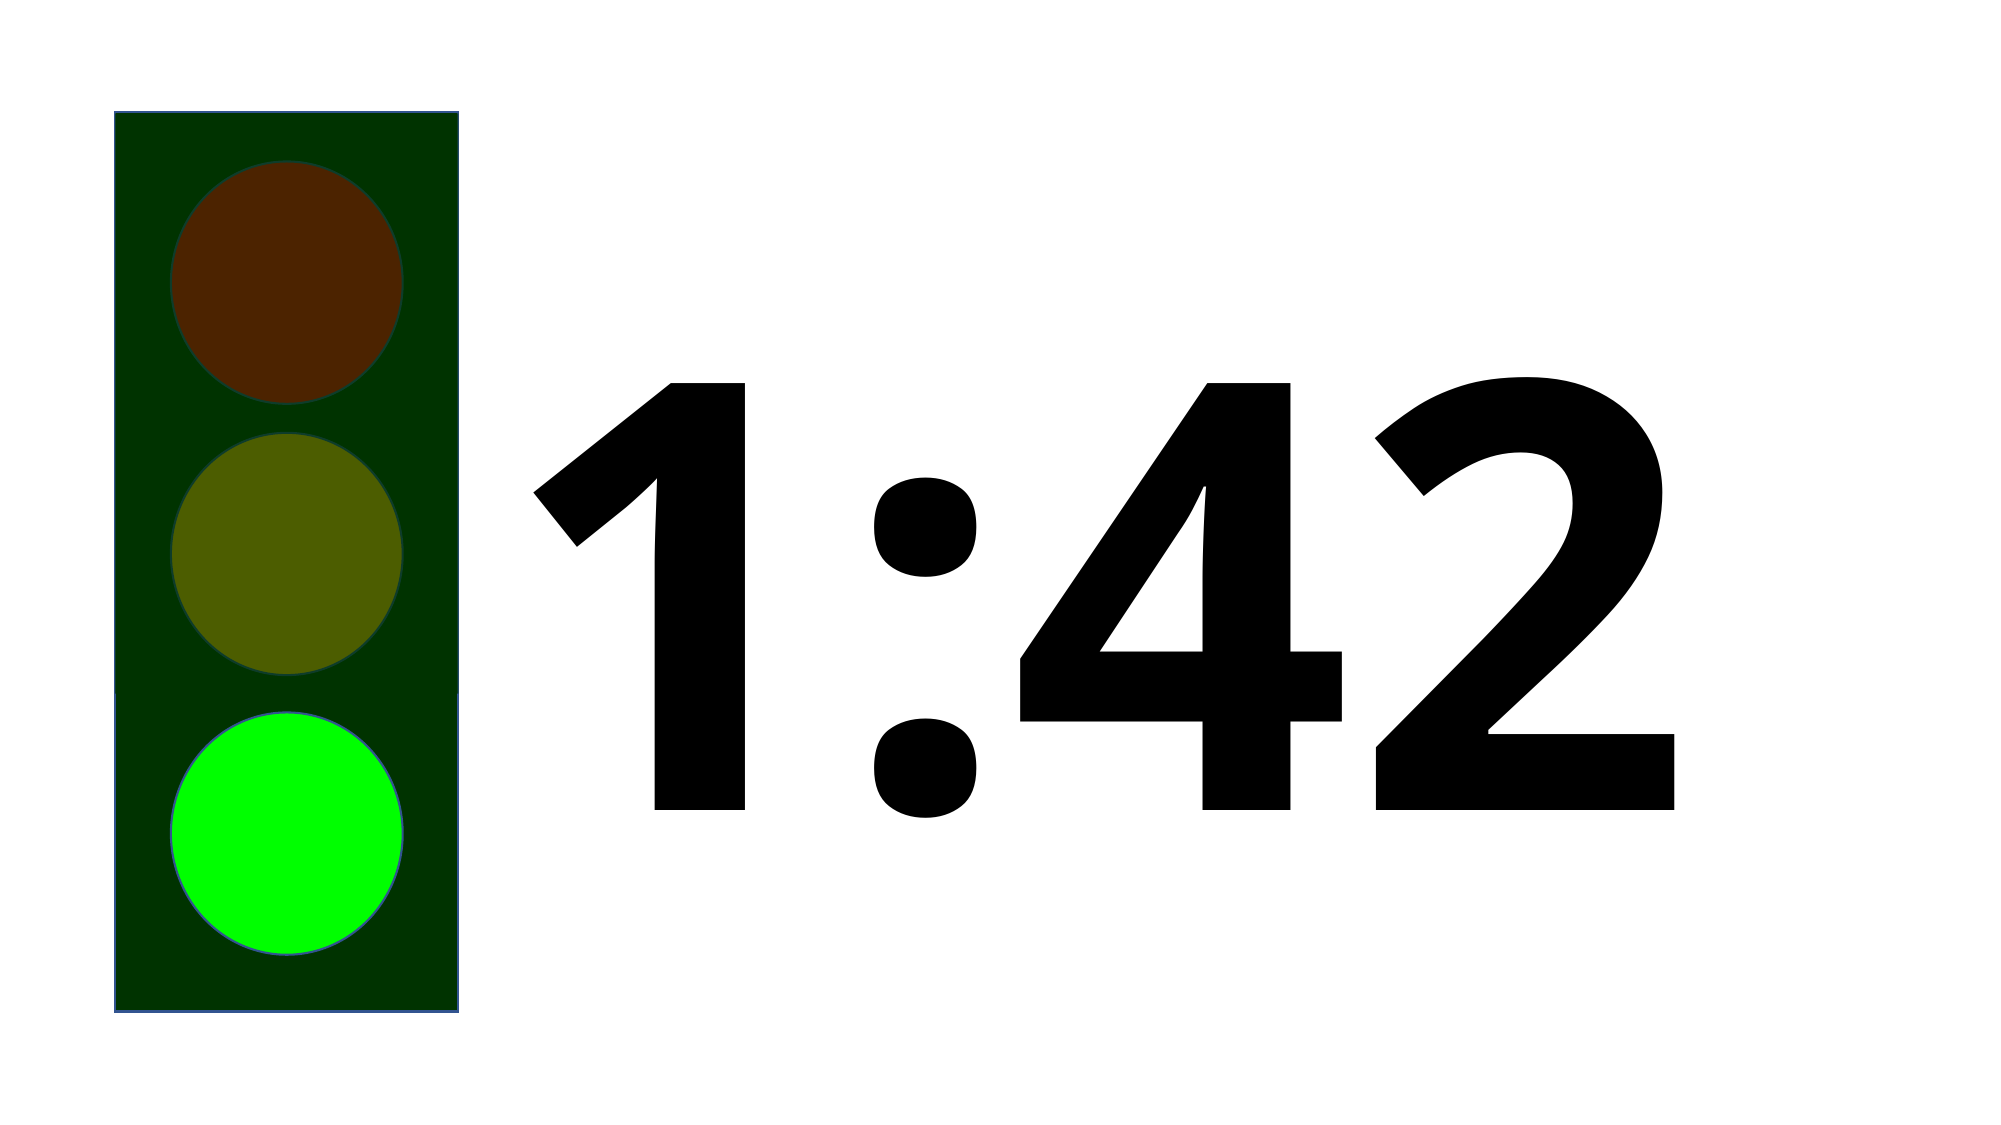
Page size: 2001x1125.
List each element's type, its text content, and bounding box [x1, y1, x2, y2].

text_box [169, 711, 404, 956]
text_box [114, 112, 459, 695]
text_box [114, 695, 459, 1013]
text_box 1:42 [483, 204, 1924, 938]
